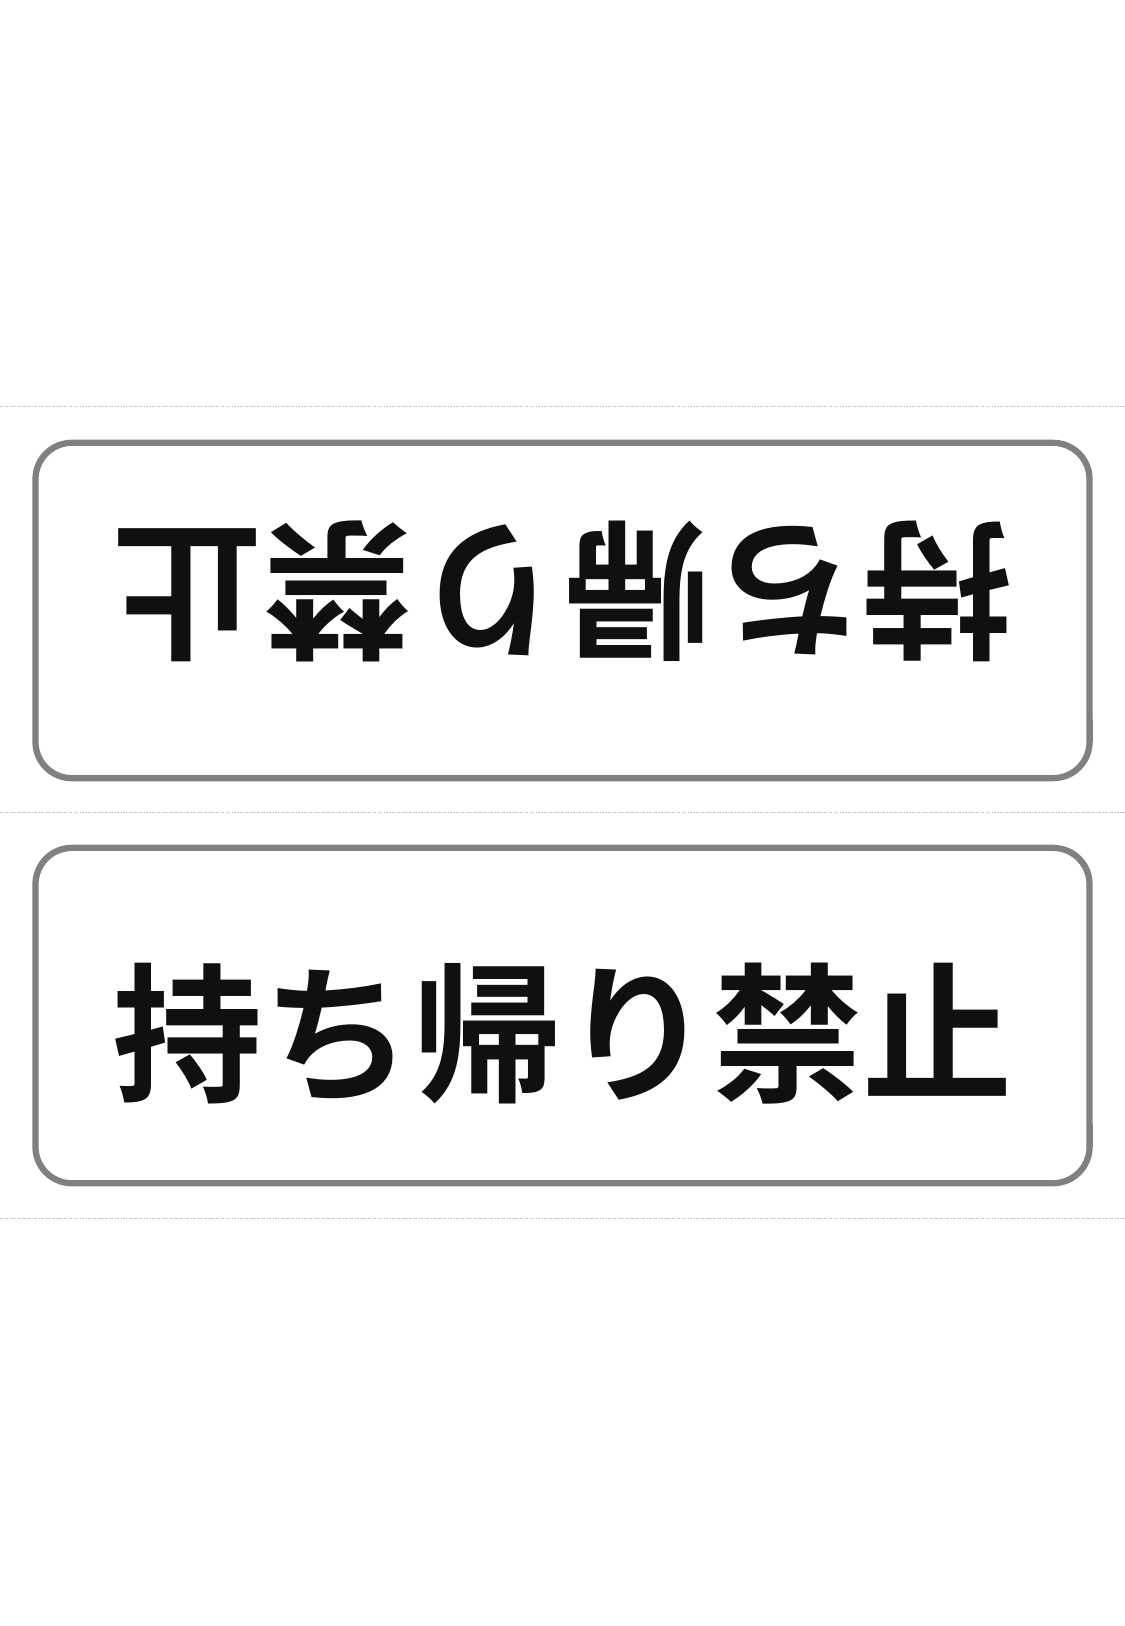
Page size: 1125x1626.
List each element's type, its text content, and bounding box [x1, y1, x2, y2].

text_box 持ち帰り禁止 [97, 933, 1028, 1129]
text_box 持ち帰り禁止 [97, 496, 1028, 692]
text_box [34, 441, 1091, 780]
text_box [34, 846, 1091, 1185]
